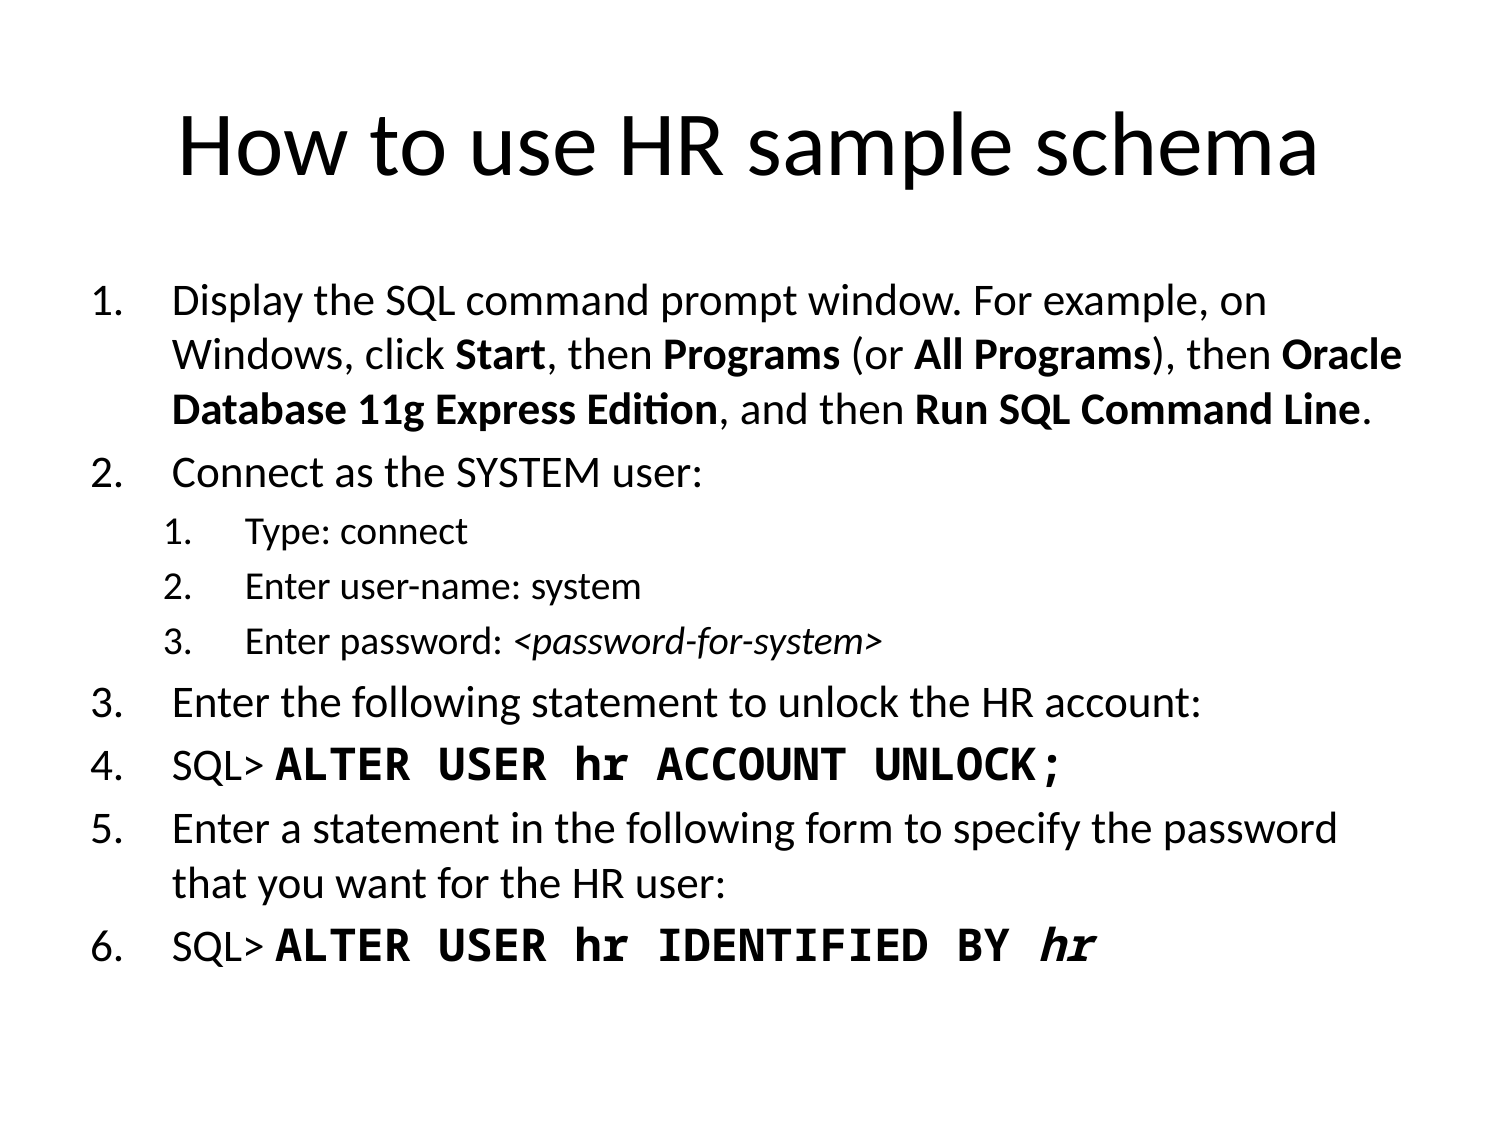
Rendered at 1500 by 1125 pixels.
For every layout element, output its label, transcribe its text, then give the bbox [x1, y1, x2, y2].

list Display the SQL command prompt window. For example, on Windows, click Start, then Programs (or All Programs), then Oracle Database 11g Express Edition, and then Run SQL Command Line. Connect as the SYSTEM user: Type: connect Enter user-name: system Enter password: <password-for-system> Enter the following statement to unlock the HR account: SQL> ALTER USER hr ACCOUNT UNLOCK; Enter a statement in the following form to specify the password that you want for the HR user: SQL> ALTER USER hr IDENTIFIED BY hr [75, 262, 1425, 1005]
title How to use HR sample schema [75, 45, 1425, 233]
